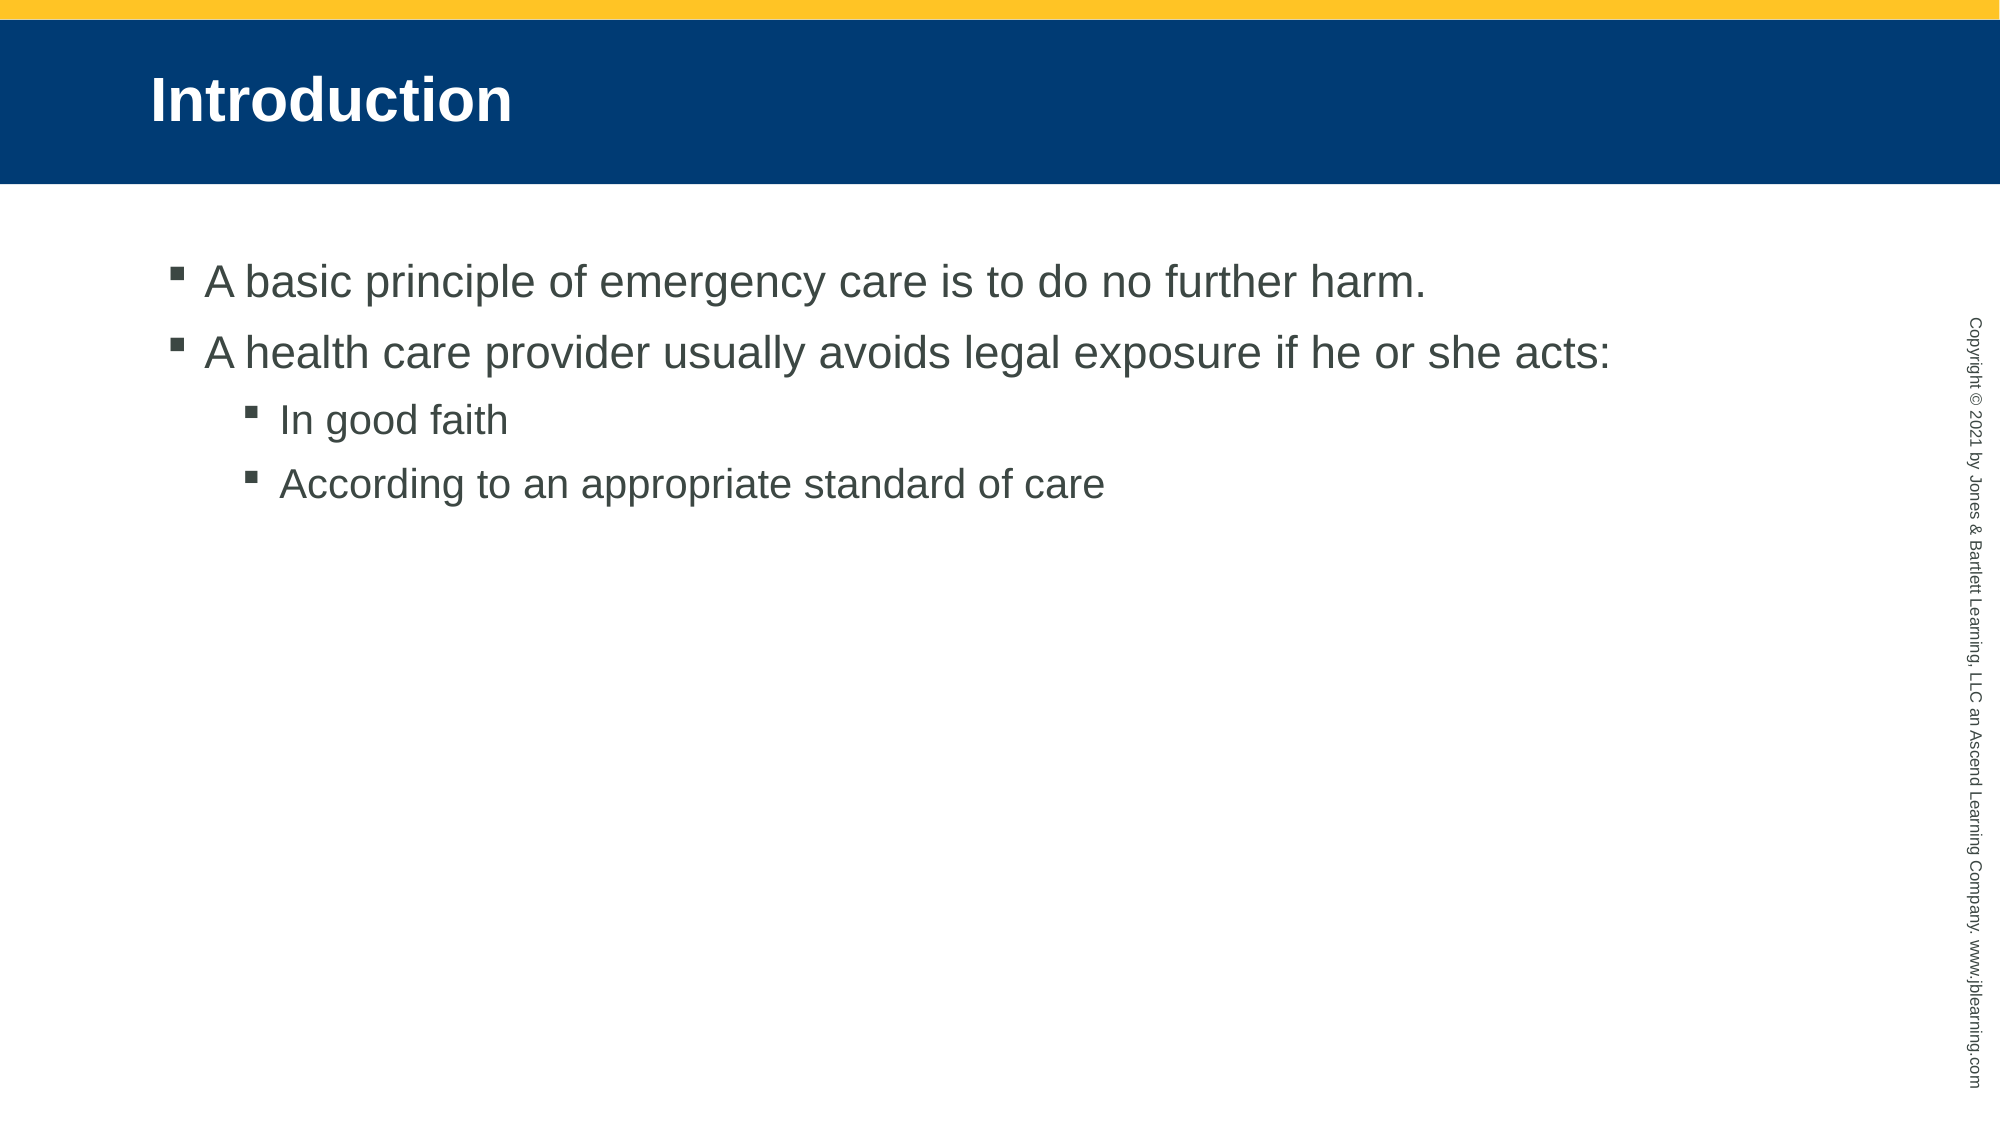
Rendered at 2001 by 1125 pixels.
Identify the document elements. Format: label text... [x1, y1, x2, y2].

title Introduction [0, 19, 2000, 185]
list A basic principle of emergency care is to do no further harm. A health care provider usually avoids legal exposure if he or she acts: In good faith According to an appropriate standard of care [151, 244, 1840, 1016]
